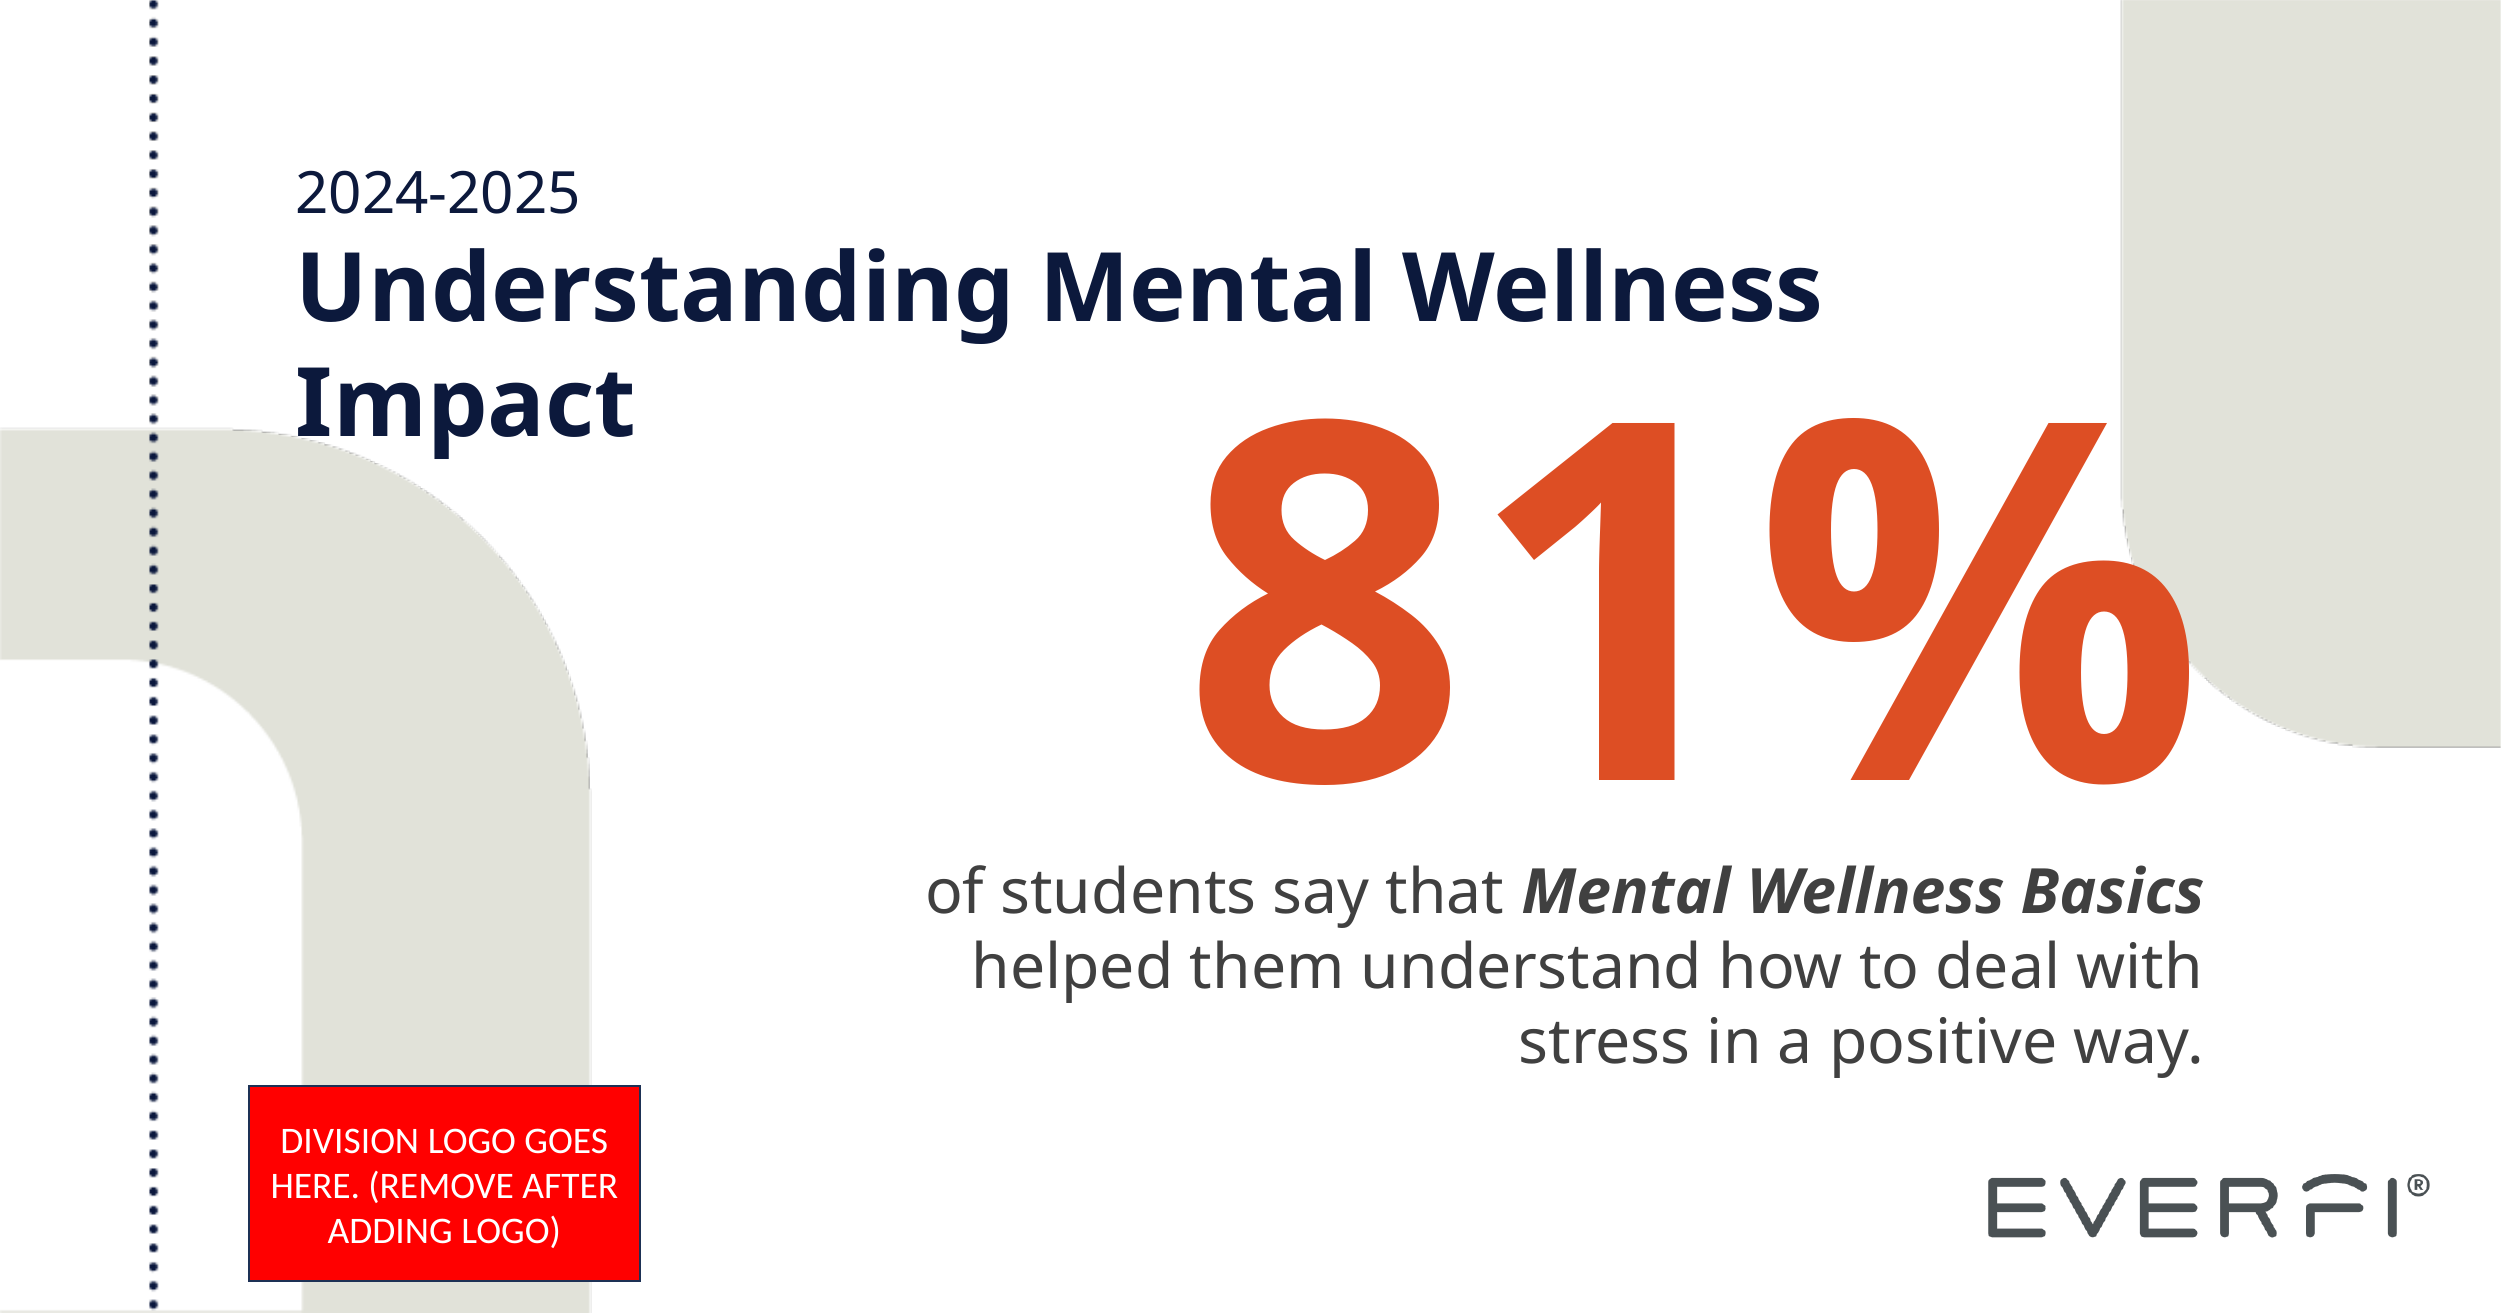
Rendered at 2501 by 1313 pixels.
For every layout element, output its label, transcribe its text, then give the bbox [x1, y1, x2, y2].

text_box of students say that Mental Wellness Basics helped them understand how to deal with stress in a positive way. [787, 843, 2220, 1084]
text_box 81% [739, 272, 2220, 888]
text_box DIVISION LOGO GOES HERE. (REMOVE AFTER ADDING LOGO) [248, 1085, 641, 1282]
picture [0, 0, 2501, 1313]
text_box [1770, 1128, 2480, 1297]
text_box 2024-2025 Understanding Mental Wellness Impact [280, 147, 2040, 463]
